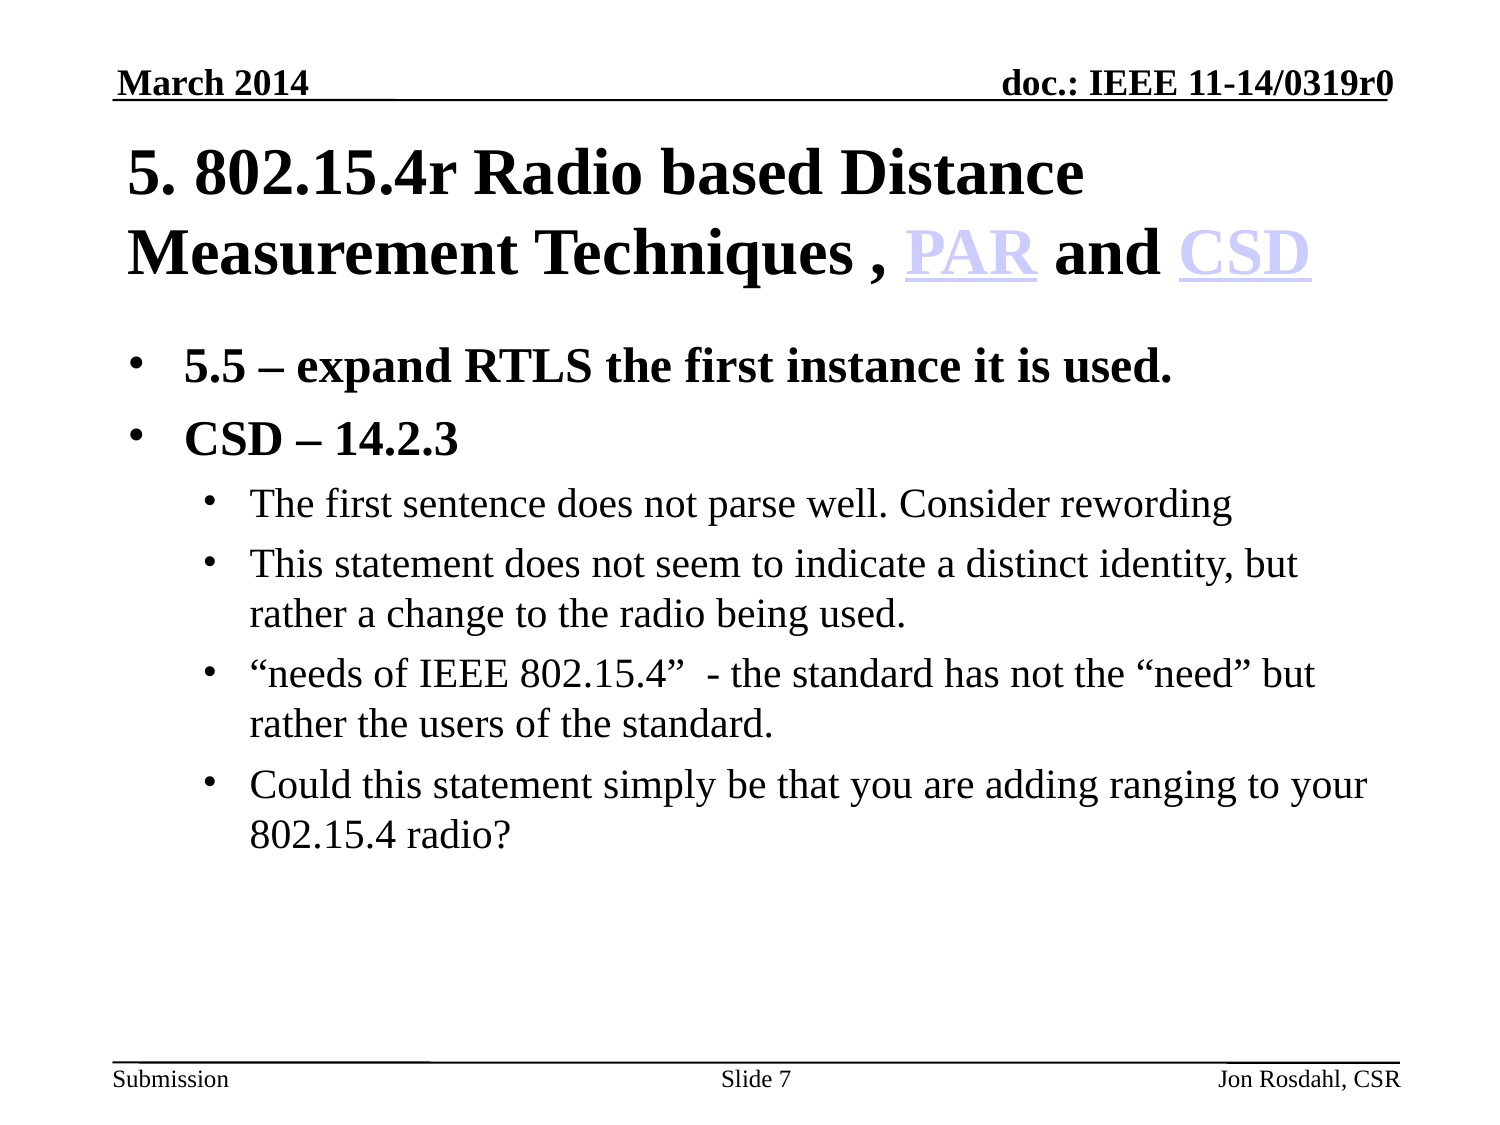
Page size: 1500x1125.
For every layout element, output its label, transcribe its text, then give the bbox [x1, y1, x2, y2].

slide_number Slide 7 [712, 1061, 800, 1123]
list 5.5 – expand RTLS the first instance it is used. CSD – 14.2.3 The first sentence does not parse well. Consider rewording This statement does not seem to indicate a distinct identity, but rather a change to the radio being used. “needs of IEEE 802.15.4” - the standard has not the “need” but rather the users of the standard. Could this statement simply be that you are adding ranging to your 802.15.4 radio? [112, 324, 1388, 1001]
title 5. 802.15.4r Radio based Distance Measurement Techniques , PAR and CSD [112, 111, 1388, 303]
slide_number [116, 58, 507, 104]
footer Jon Rosdahl, CSR [1031, 1061, 1402, 1093]
